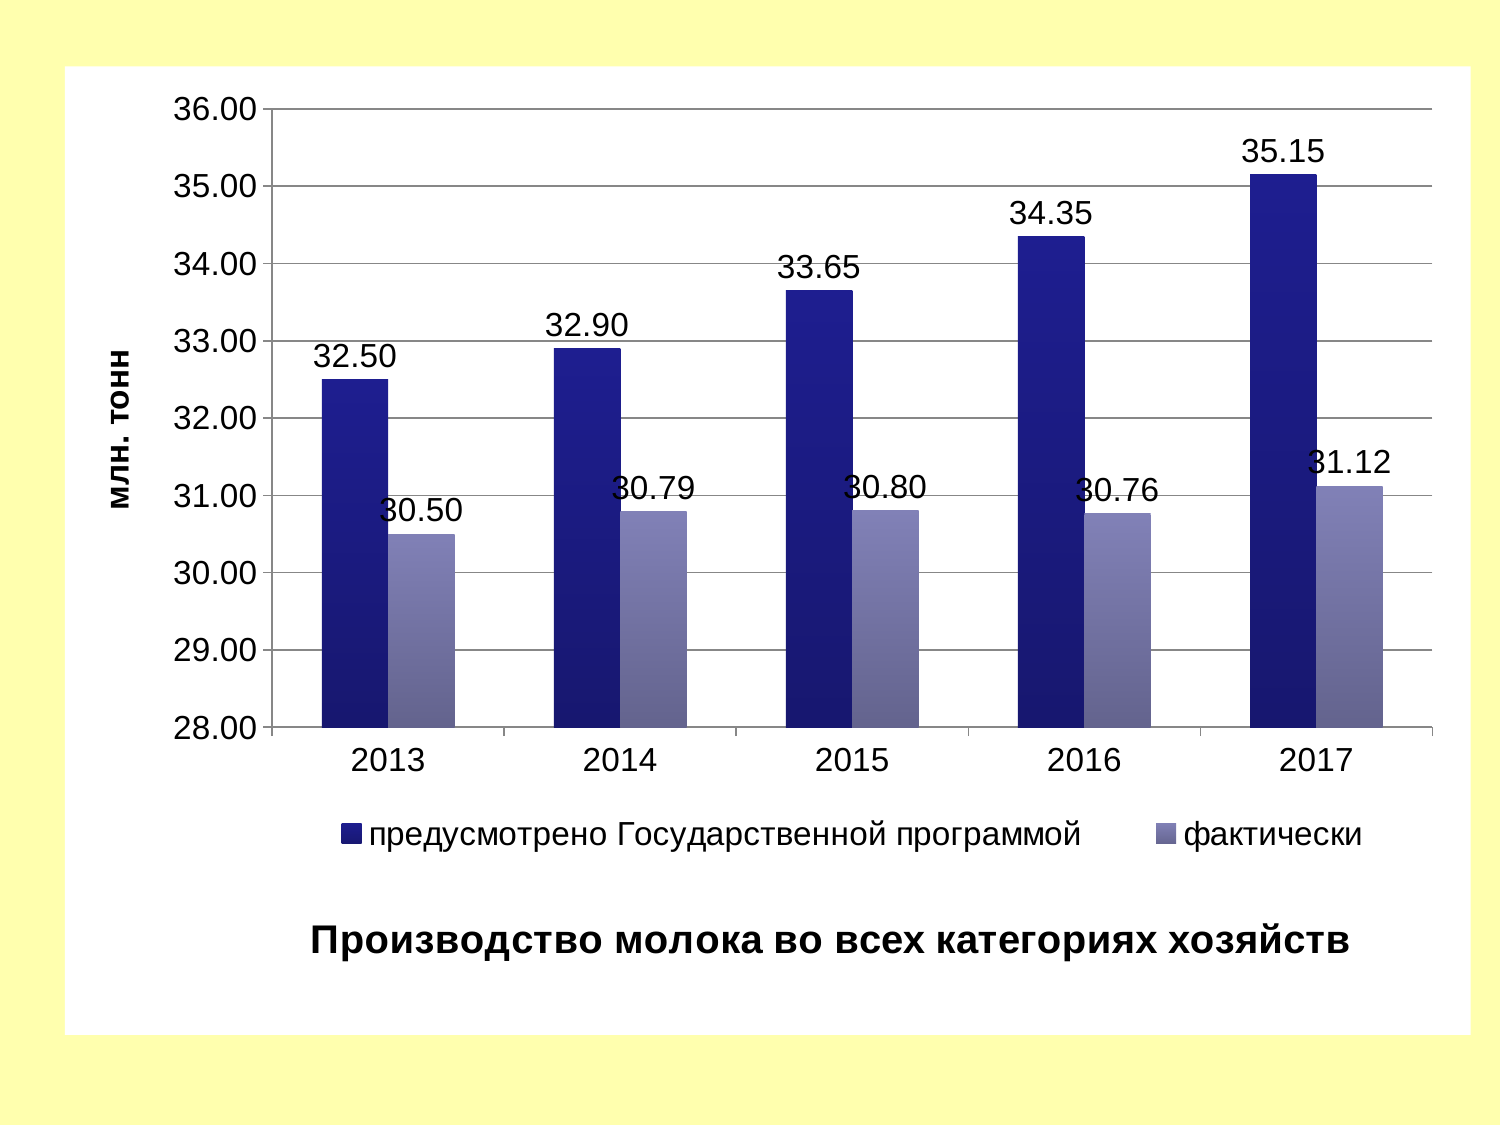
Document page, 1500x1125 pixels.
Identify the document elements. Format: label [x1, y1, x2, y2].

chart [64, 66, 1471, 1036]
